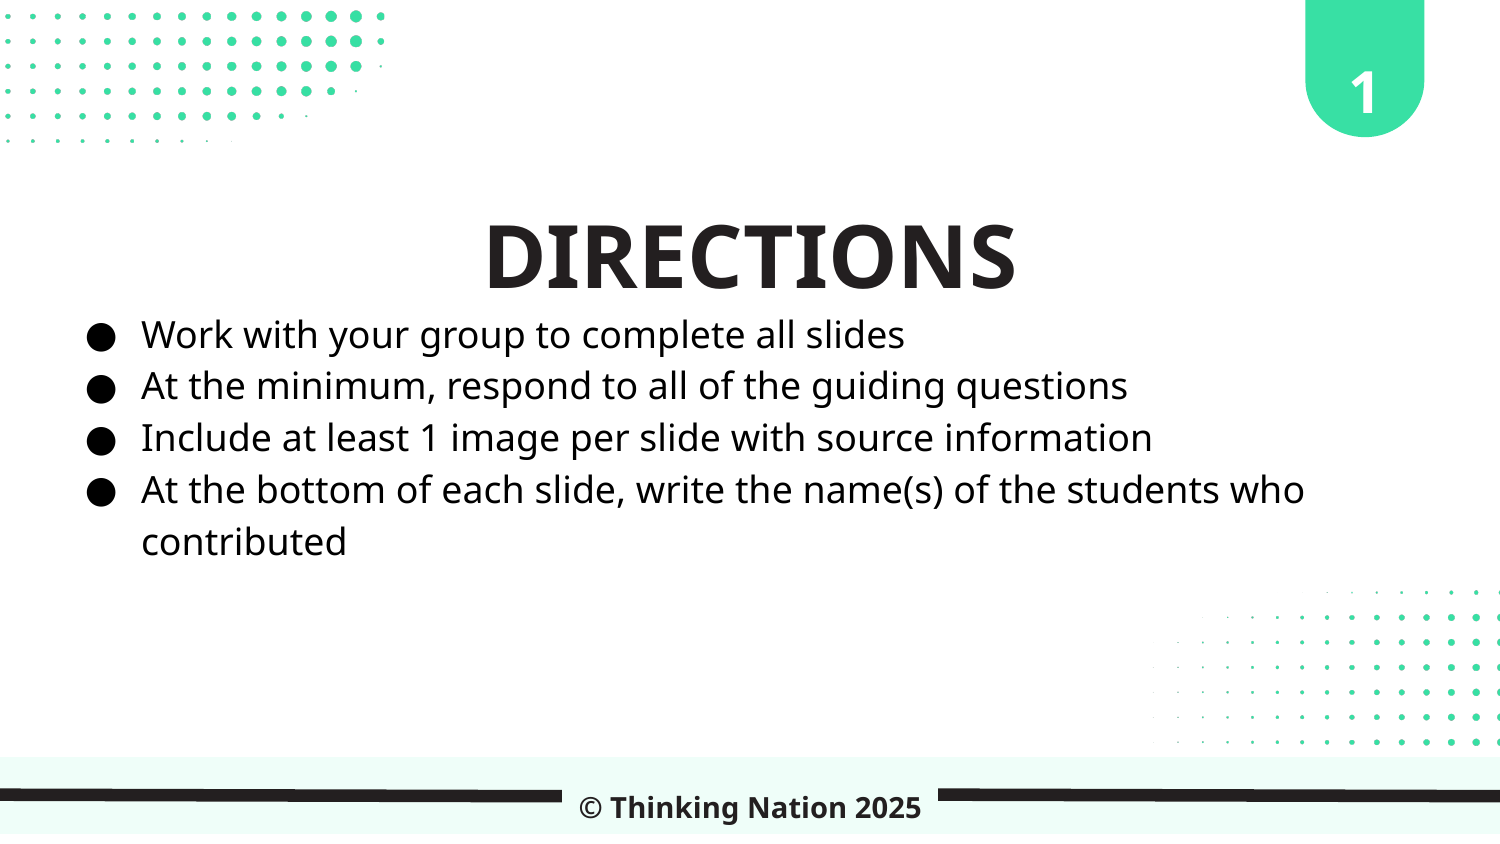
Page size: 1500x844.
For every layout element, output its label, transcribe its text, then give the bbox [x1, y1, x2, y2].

list Work with your group to complete all slides At the minimum, respond to all of the guiding questions Include at least 1 image per slide with source information At the bottom of each slide, write the name(s) of the students who contributed [51, 289, 1449, 595]
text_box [1300, 0, 1430, 138]
text_box [1128, 590, 1500, 755]
text_box [0, 0, 385, 144]
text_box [0, 756, 1500, 835]
text_box DIRECTIONS [209, 159, 1291, 289]
